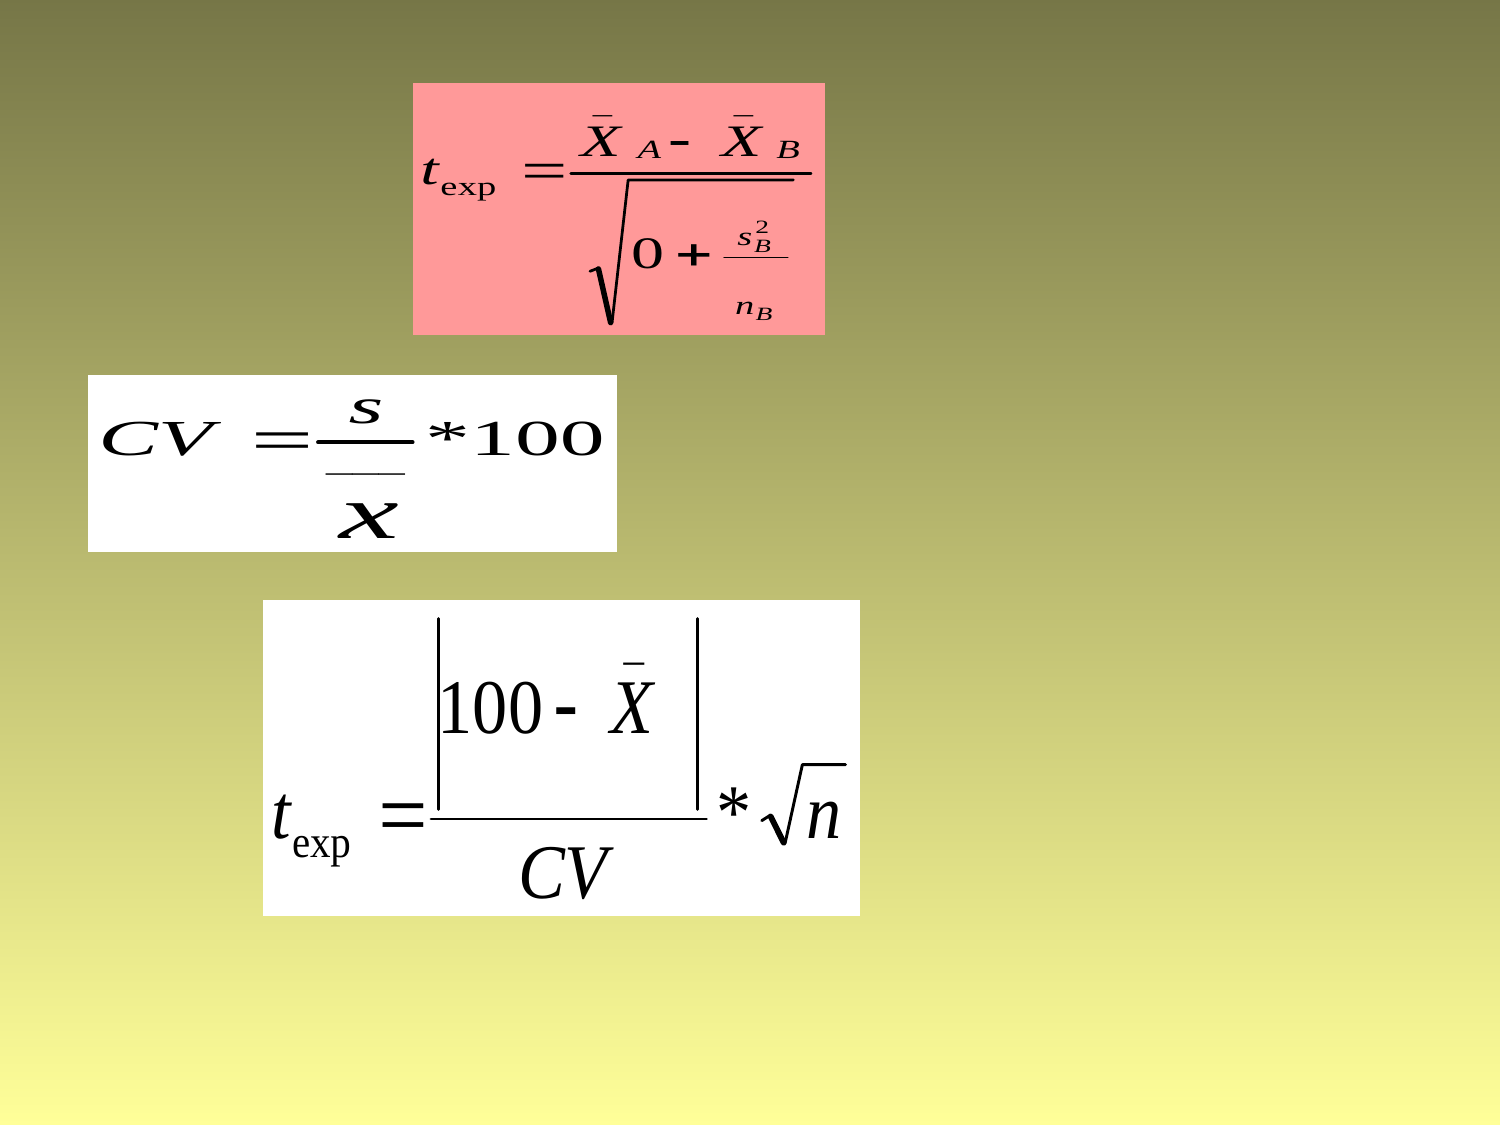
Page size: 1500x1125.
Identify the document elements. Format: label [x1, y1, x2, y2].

text_box [87, 374, 618, 552]
text_box [412, 83, 826, 335]
text_box [262, 599, 861, 916]
